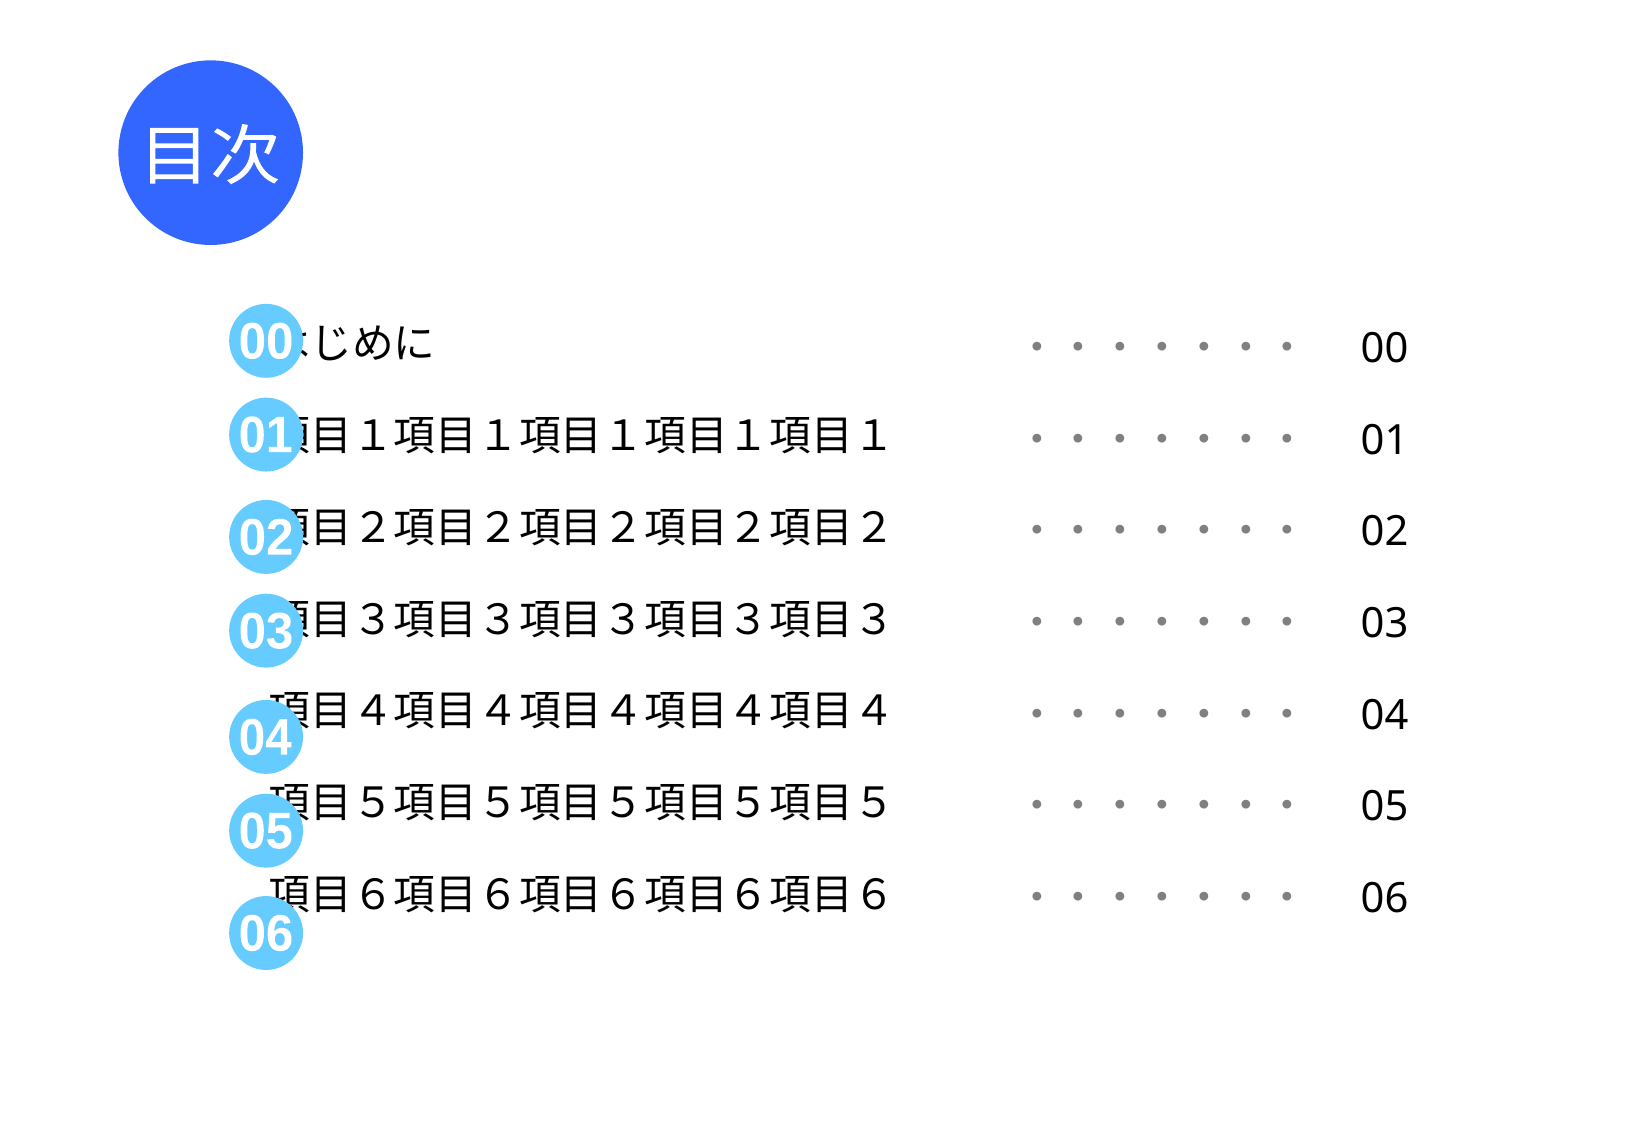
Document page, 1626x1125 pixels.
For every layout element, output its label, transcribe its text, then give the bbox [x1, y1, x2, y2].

text_box はじめに 項目１項目１項目１項目１項目１ 項目２項目２項目２項目２項目２ 項目３項目３項目３項目３項目３ 項目４項目４項目４項目４項目４ 項目５項目５項目５項目５項目５ 項目６項目６項目６項目６項目６ [253, 309, 1023, 925]
text_box [229, 699, 304, 774]
text_box 00 01 02 03 04 05 06 [1345, 313, 1424, 929]
text_box [229, 896, 304, 970]
text_box [229, 593, 304, 668]
text_box [229, 397, 304, 472]
text_box [229, 793, 304, 868]
text_box [229, 303, 304, 378]
text_box [229, 499, 304, 574]
text_box ・・・・・・・ ・・・・・・・ ・・・・・・・ ・・・・・・・ ・・・・・・・ ・・・・・・・ ・・・・・・・ [1001, 313, 1324, 929]
text_box [118, 60, 304, 245]
